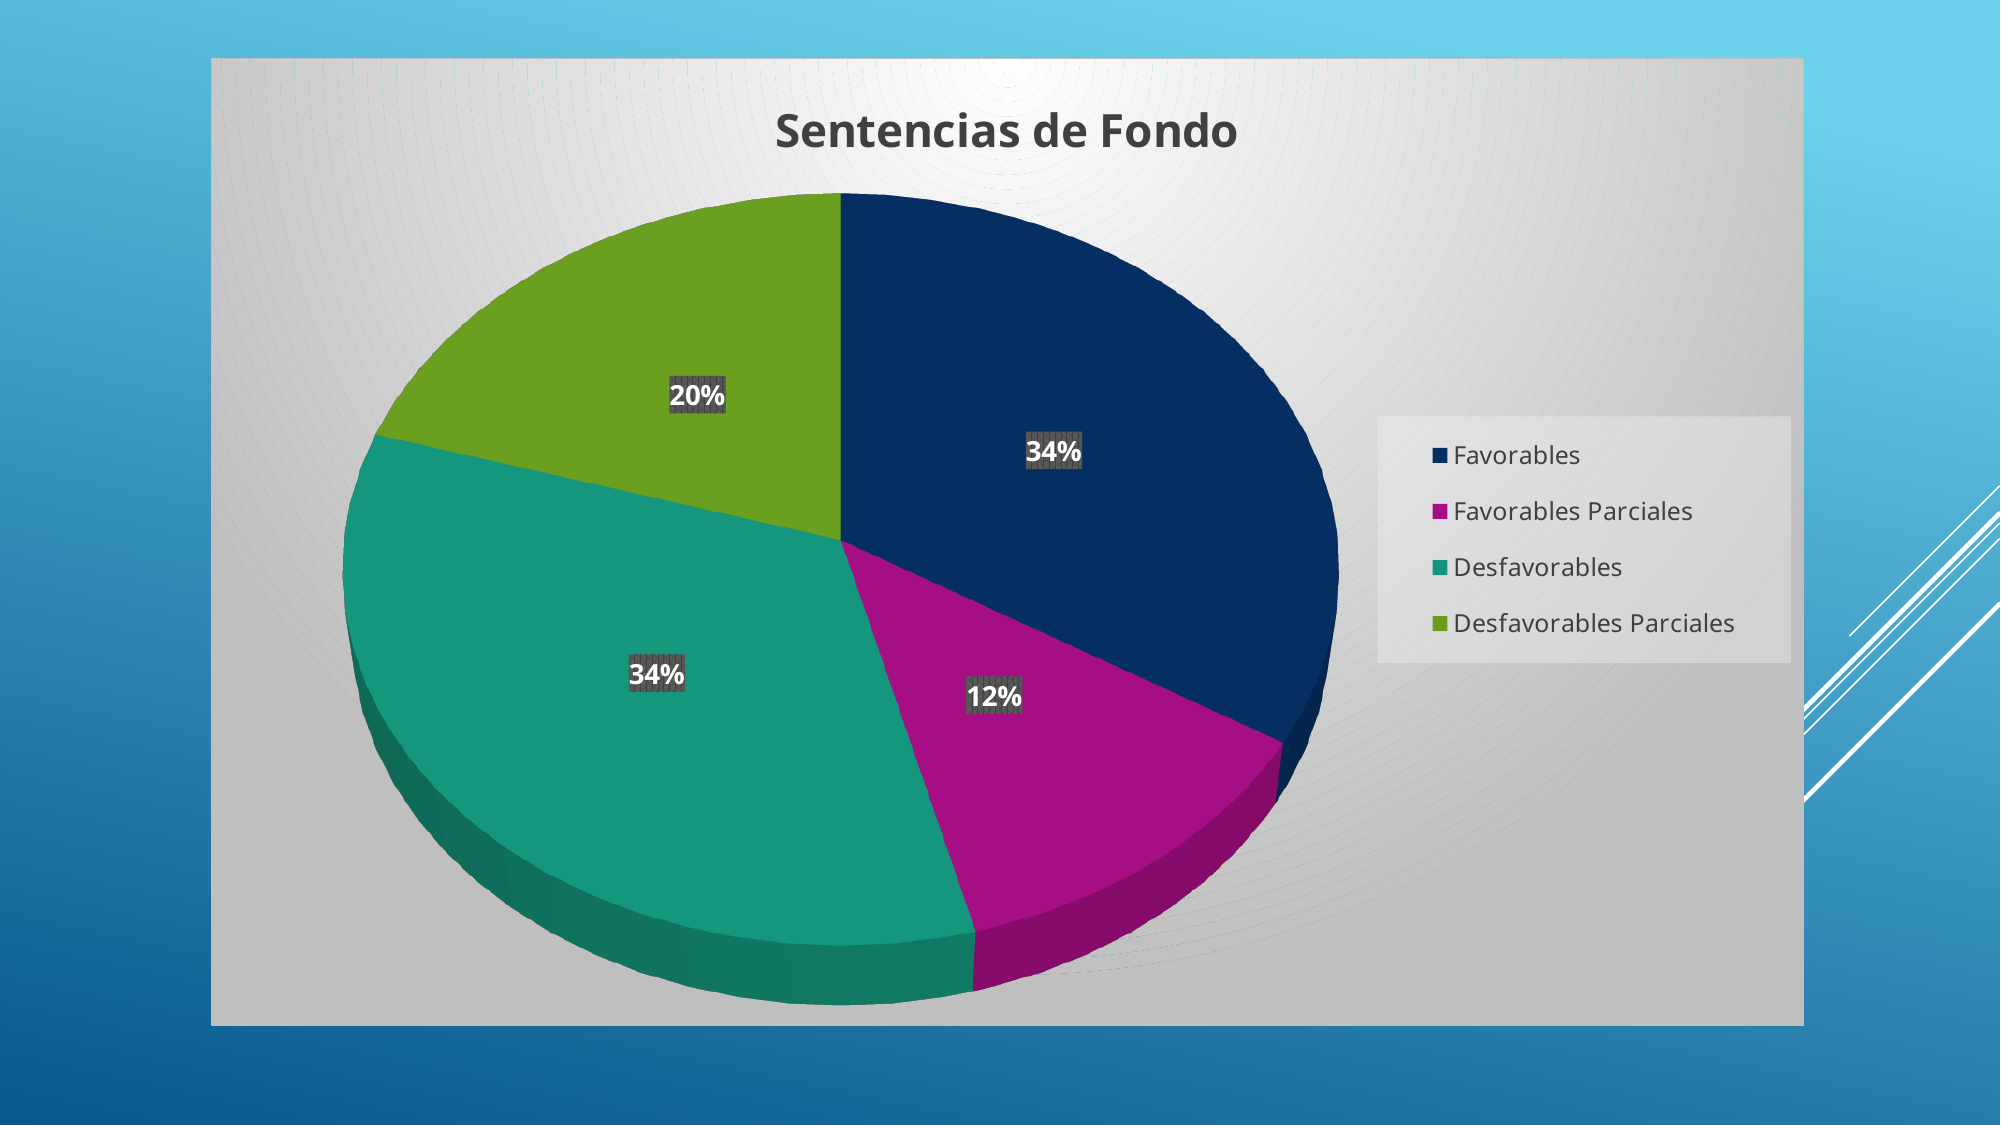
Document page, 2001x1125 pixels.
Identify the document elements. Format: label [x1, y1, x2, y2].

chart [210, 57, 1805, 1026]
